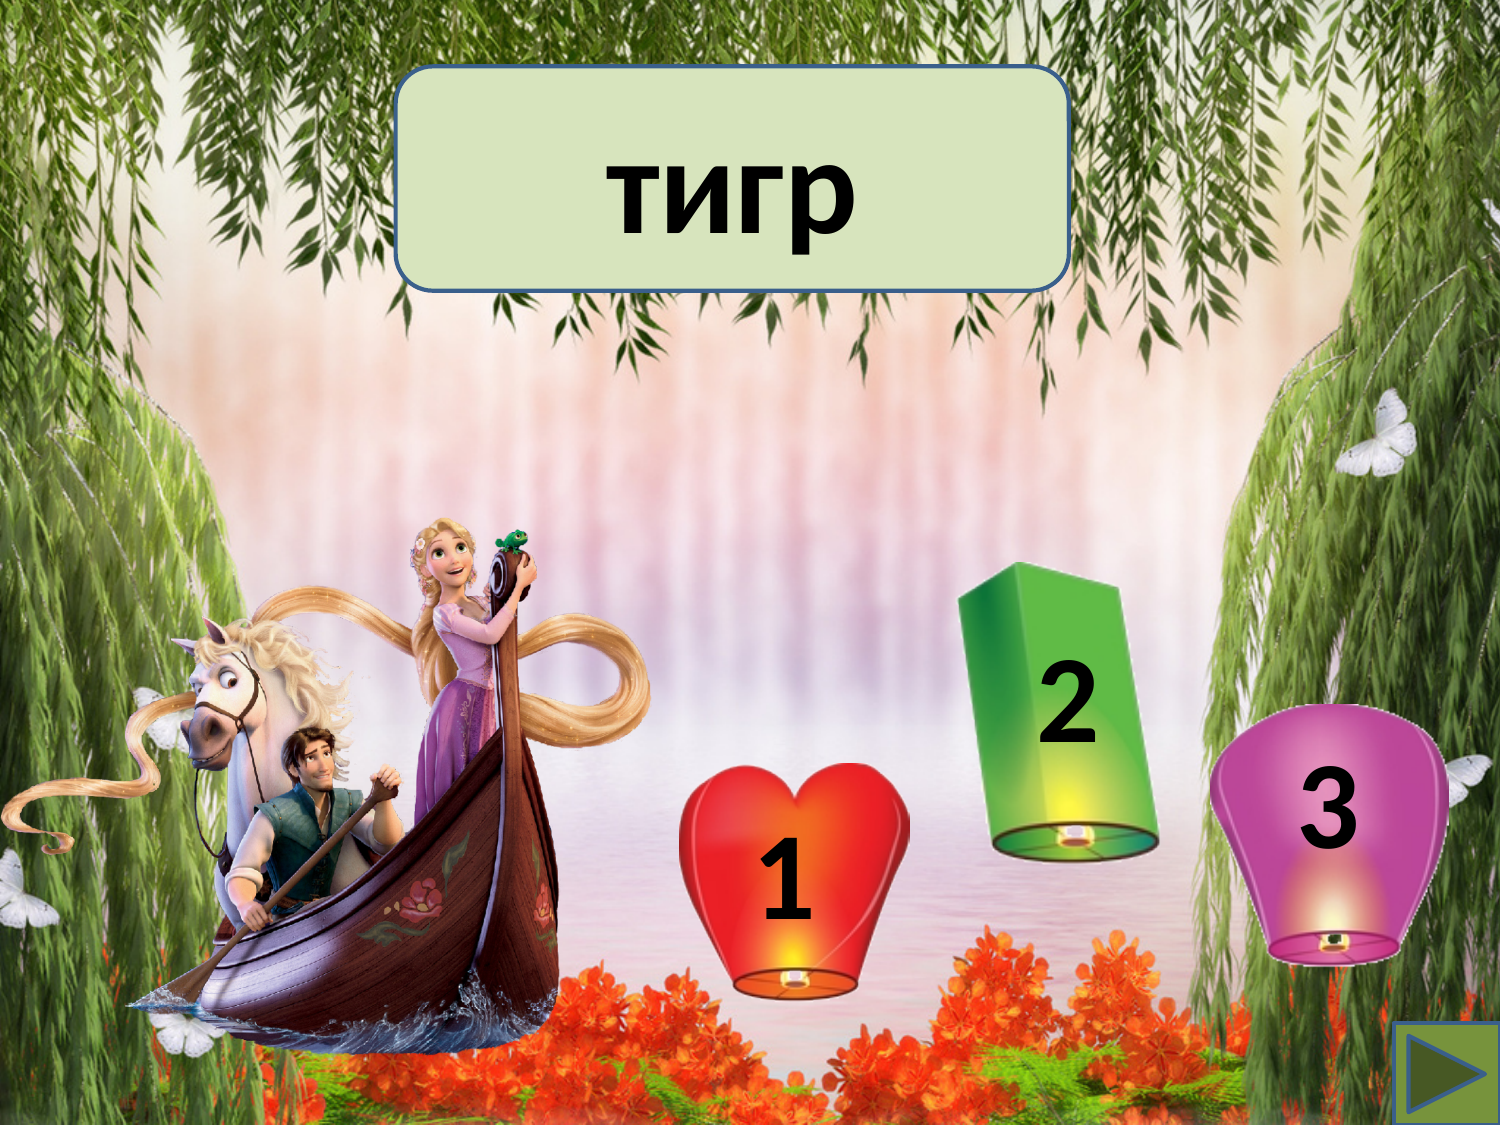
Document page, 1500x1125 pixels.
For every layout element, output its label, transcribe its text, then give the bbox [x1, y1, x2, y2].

picture [0, 0, 1500, 1125]
text_box тигр [393, 64, 1071, 293]
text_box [678, 763, 910, 1036]
text_box [1392, 1021, 1500, 1125]
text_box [950, 562, 1191, 902]
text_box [1210, 703, 1449, 990]
